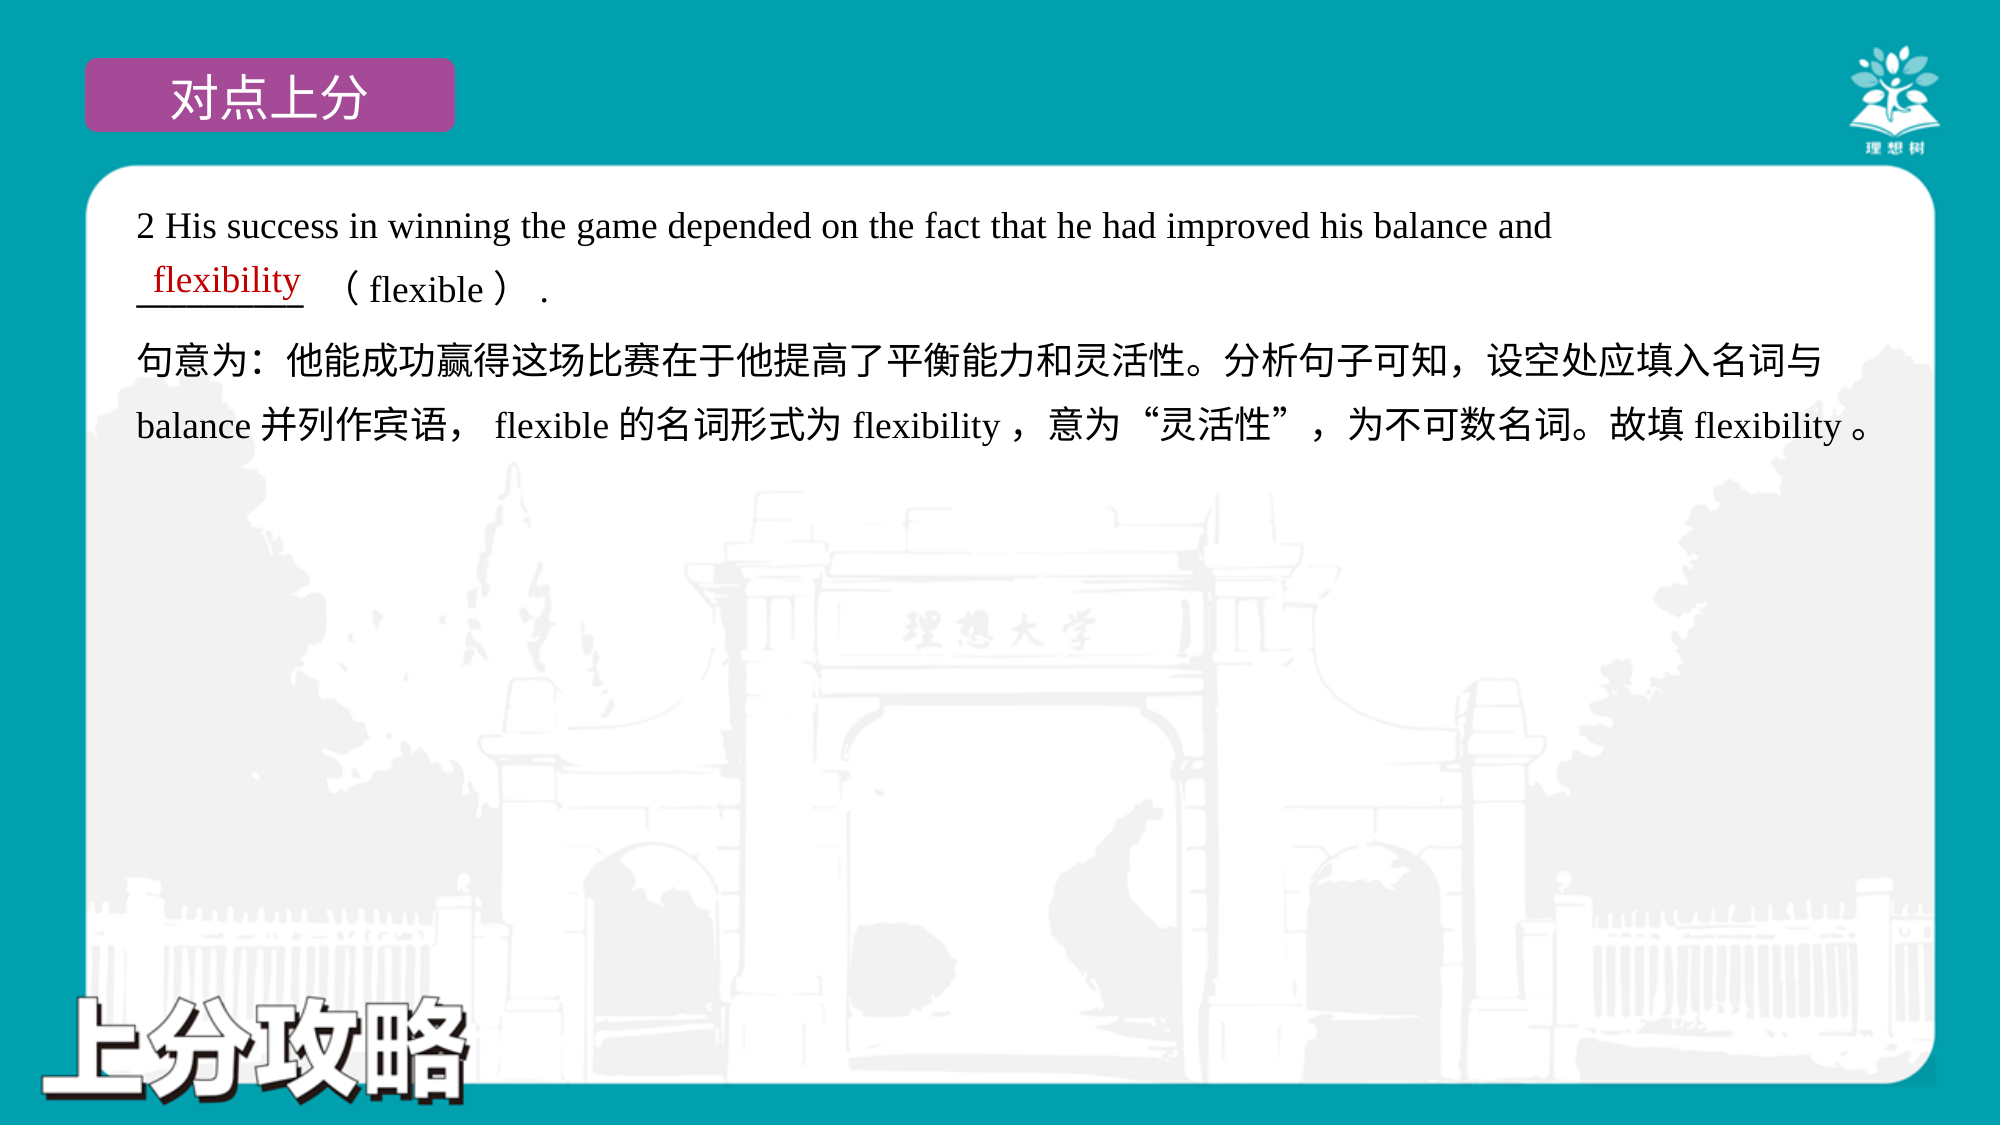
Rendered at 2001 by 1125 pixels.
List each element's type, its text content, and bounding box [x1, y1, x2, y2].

picture [0, 0, 2000, 1125]
text_box 句意为：他能成功赢得这场比赛在于他提高了平衡能力和灵活性。分析句子可知，设空处应填入名词与 balance并列作宾语，flexible的名词形式为flexibility，意为“灵活性”，为不可数名词。故填flexibility。 [136, 312, 1865, 440]
text_box 2 His success in winning the game depended on the fact that he had improved his balance and __________ （flexible）. [136, 176, 1865, 304]
text_box flexibility [139, 235, 315, 294]
